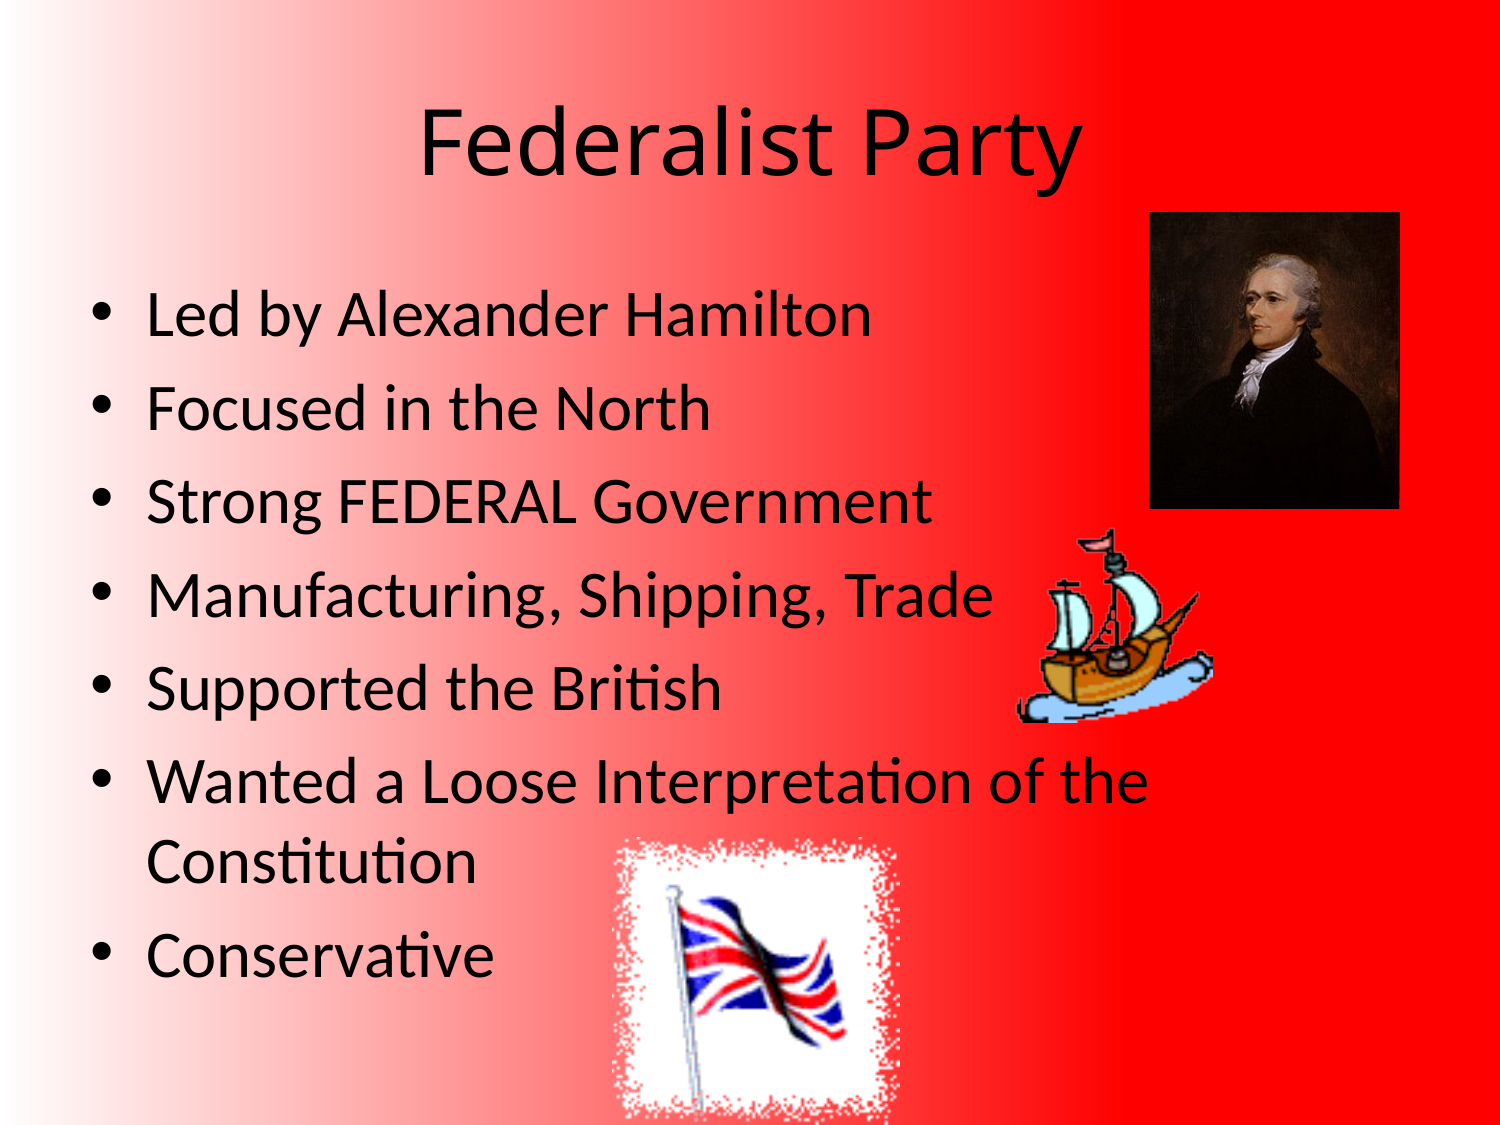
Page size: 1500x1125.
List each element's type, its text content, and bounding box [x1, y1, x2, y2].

picture [1149, 212, 1401, 509]
picture [612, 837, 901, 1125]
title Federalist Party [75, 45, 1425, 233]
list Led by Alexander Hamilton Focused in the North Strong FEDERAL Government Manufacturing, Shipping, Trade Supported the British Wanted a Loose Interpretation of the Constitution Conservative [75, 262, 1425, 1005]
picture [1012, 524, 1213, 723]
